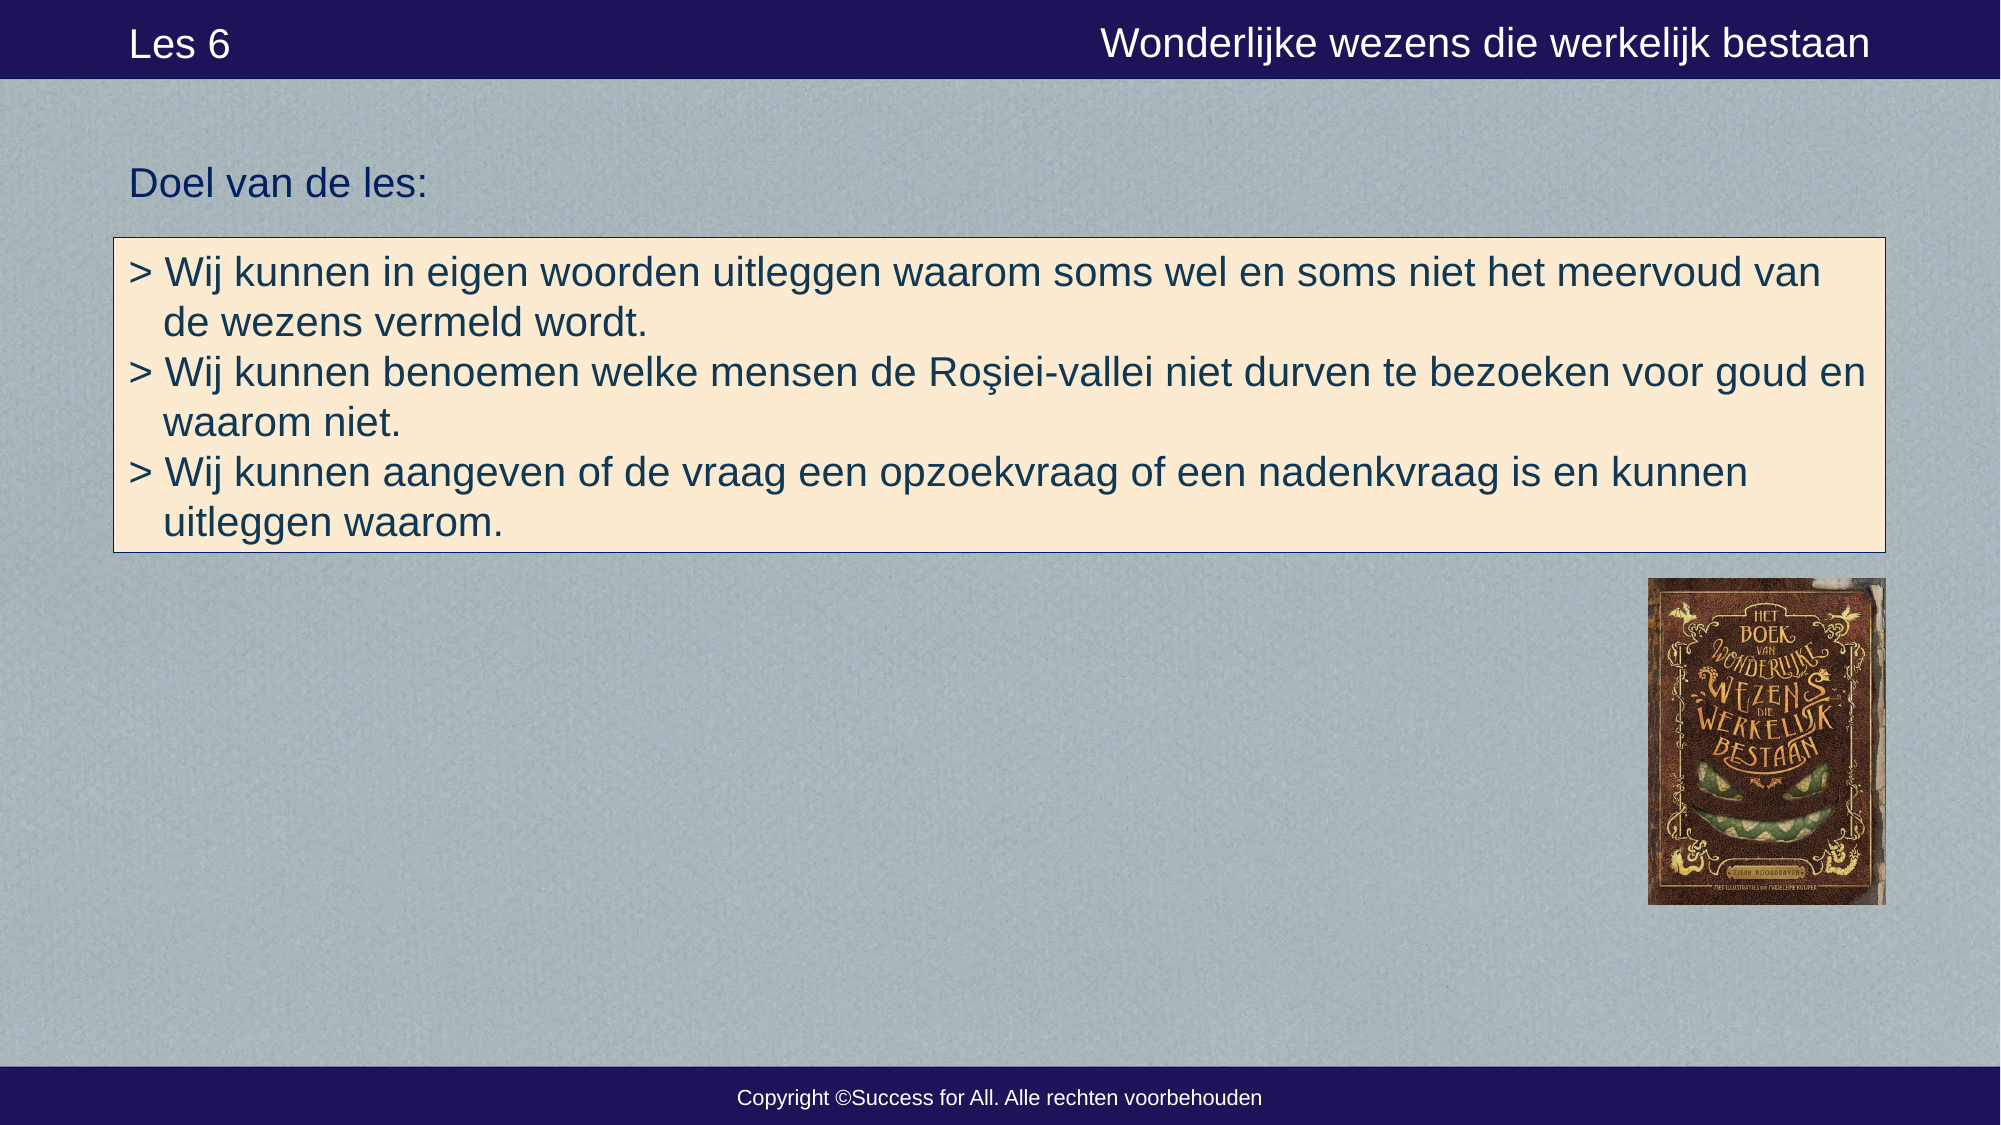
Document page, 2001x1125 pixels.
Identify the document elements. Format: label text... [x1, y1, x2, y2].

text_box > Wij kunnen in eigen woorden uitleggen waarom soms wel en soms niet het meervoud van de wezens vermeld wordt. > Wij kunnen benoemen welke mensen de Roşiei-vallei niet durven te bezoeken voor goud en waarom niet. > Wij kunnen aangeven of de vraag een opzoekvraag of een nadenkvraag is en kunnen uitleggen waarom. [113, 237, 1886, 553]
picture [0, 0, 2001, 1125]
text_box Wonderlijke wezens die werkelijk bestaan [999, 8, 1886, 73]
text_box Doel van de les: [113, 148, 1635, 214]
text_box Les 6 [114, 9, 354, 75]
text_box Copyright ©Success for All. Alle rechten voorbehouden [0, 1076, 2000, 1125]
